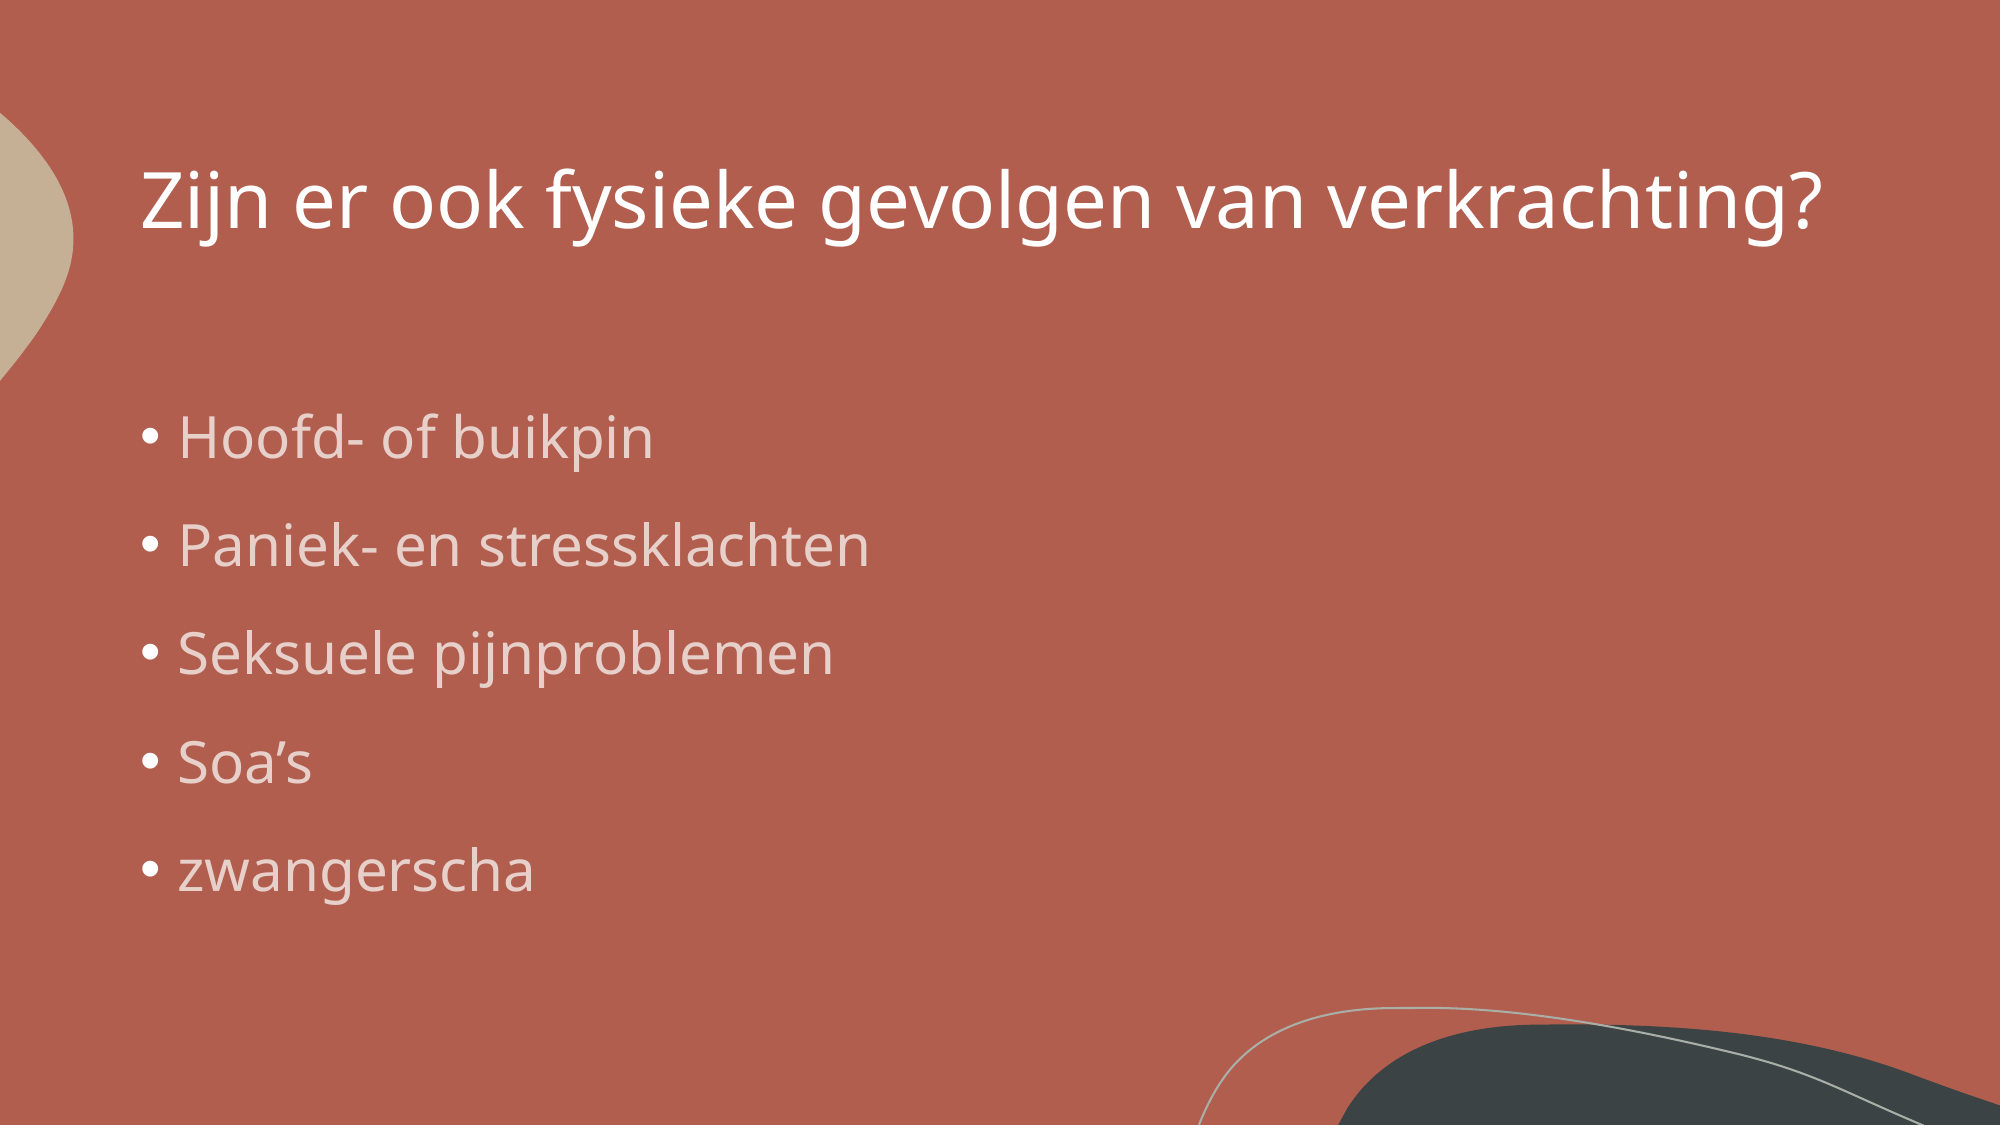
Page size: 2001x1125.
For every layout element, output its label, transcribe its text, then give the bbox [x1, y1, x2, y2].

list Hoofd- of buikpin Paniek- en stressklachten Seksuele pijnproblemen Soa’s zwangerscha [125, 375, 1875, 1002]
title Zijn er ook fysieke gevolgen van verkrachting? [125, 125, 1875, 375]
